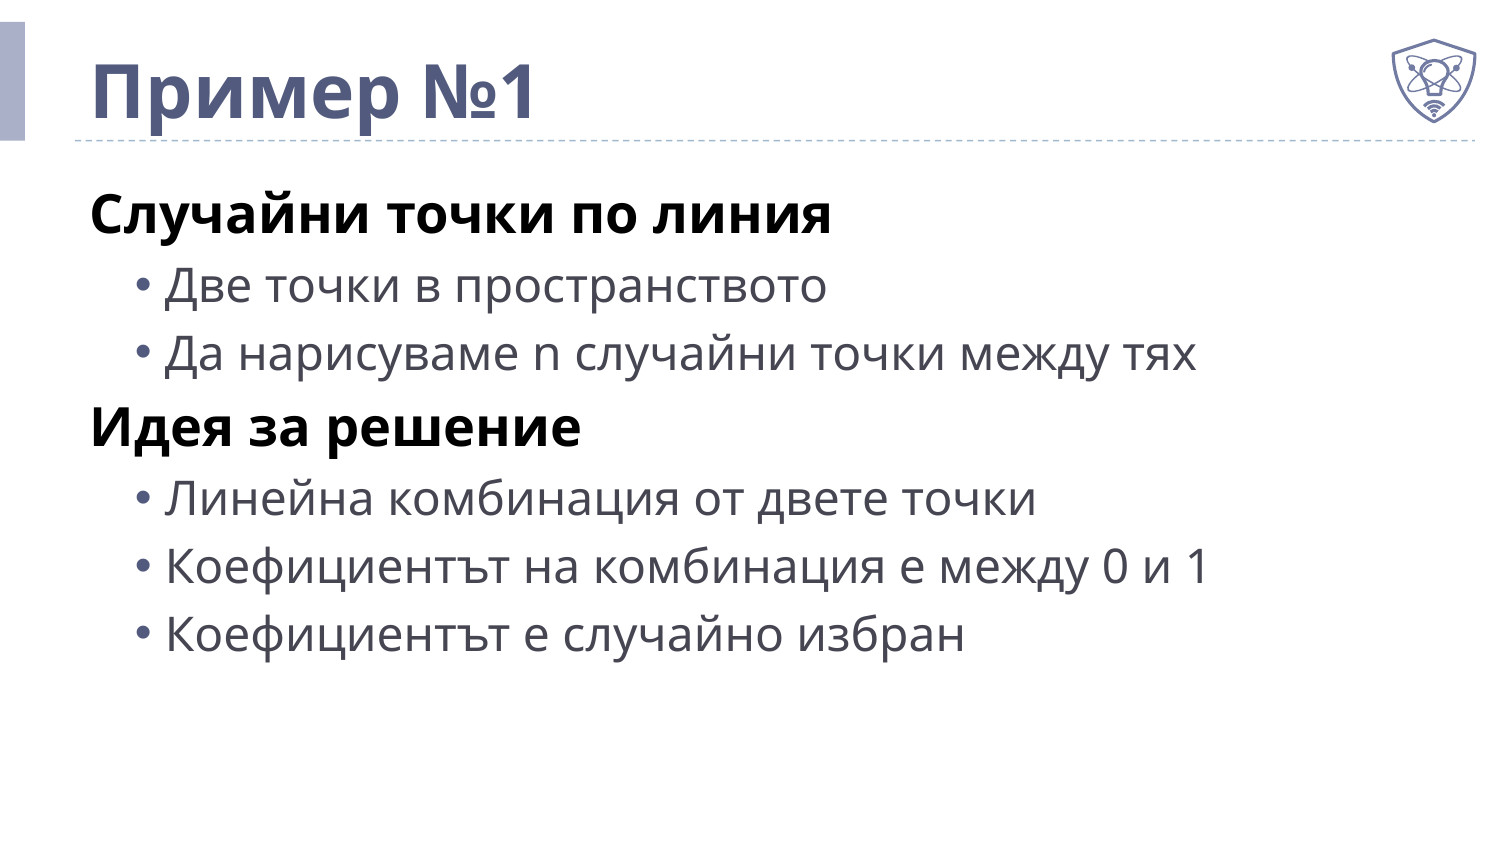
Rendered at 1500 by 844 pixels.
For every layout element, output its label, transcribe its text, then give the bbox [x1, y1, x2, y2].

title Пример №1 [75, 18, 1475, 141]
list Случайни точки по линия Две точки в пространството Да нарисуваме n случайни точки между тях Идея за решение Линейна комбинация от двете точки Коефициентът на комбинация е между 0 и 1 Коефициентът е случайно избран [75, 171, 1475, 835]
